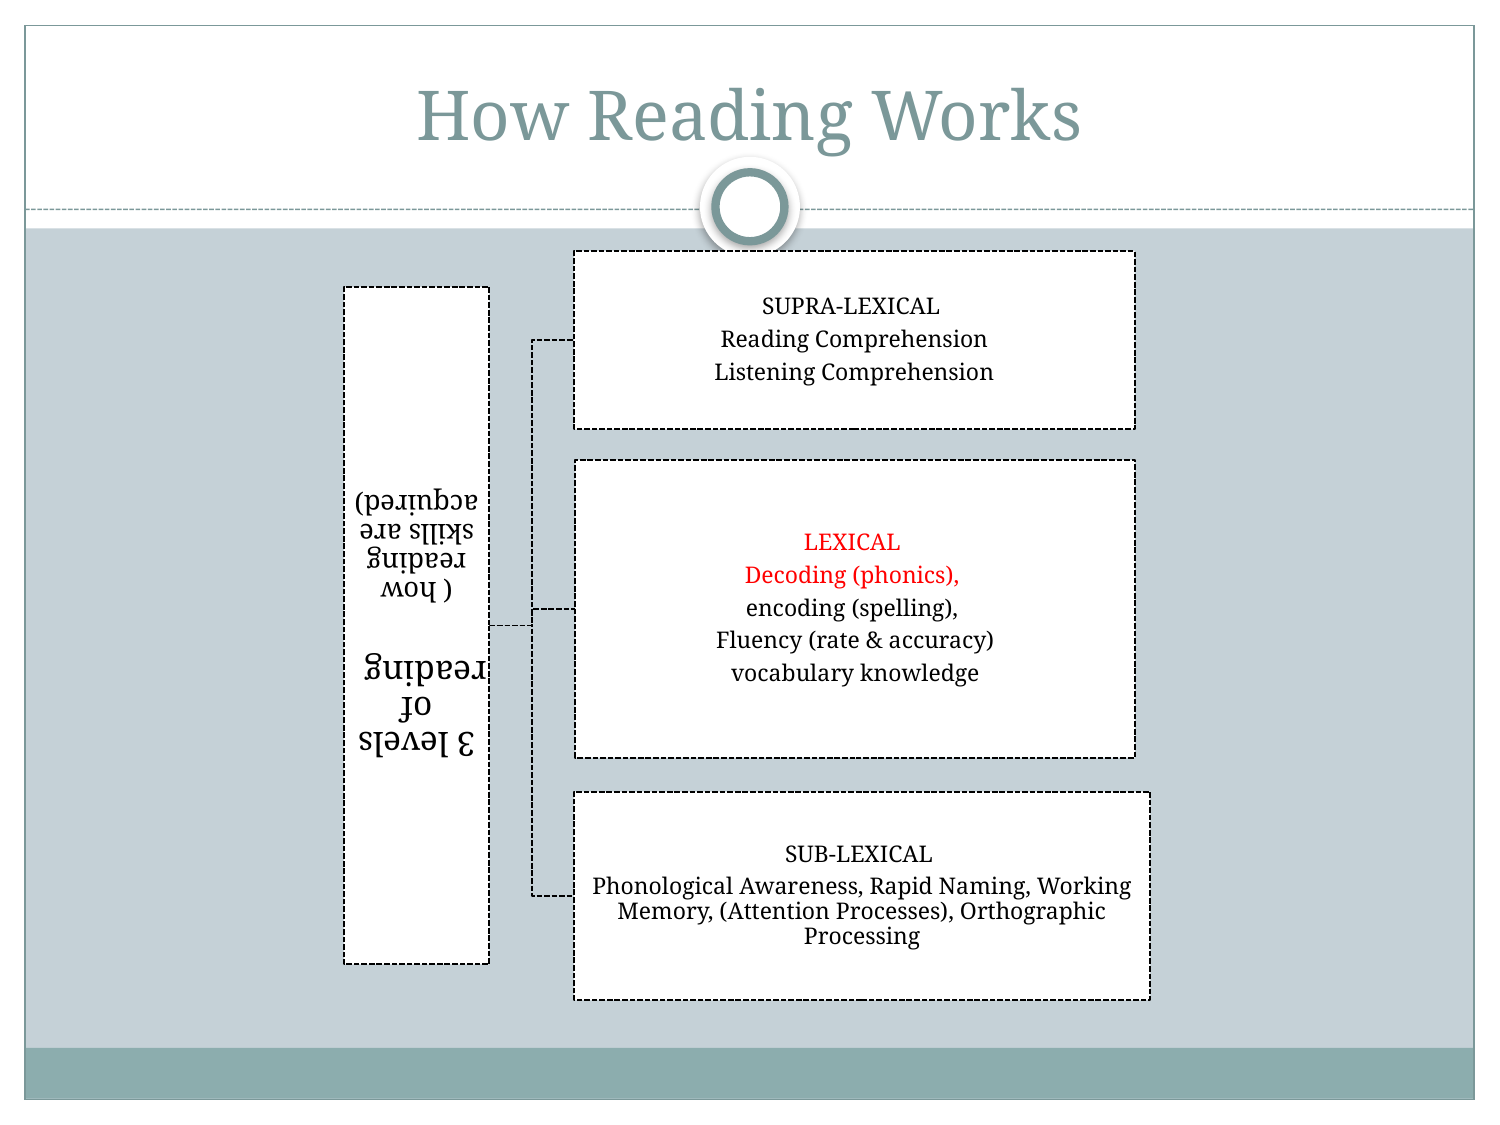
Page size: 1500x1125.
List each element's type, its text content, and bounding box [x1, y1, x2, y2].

title How Reading Works [49, 37, 1450, 162]
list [49, 250, 1445, 1001]
